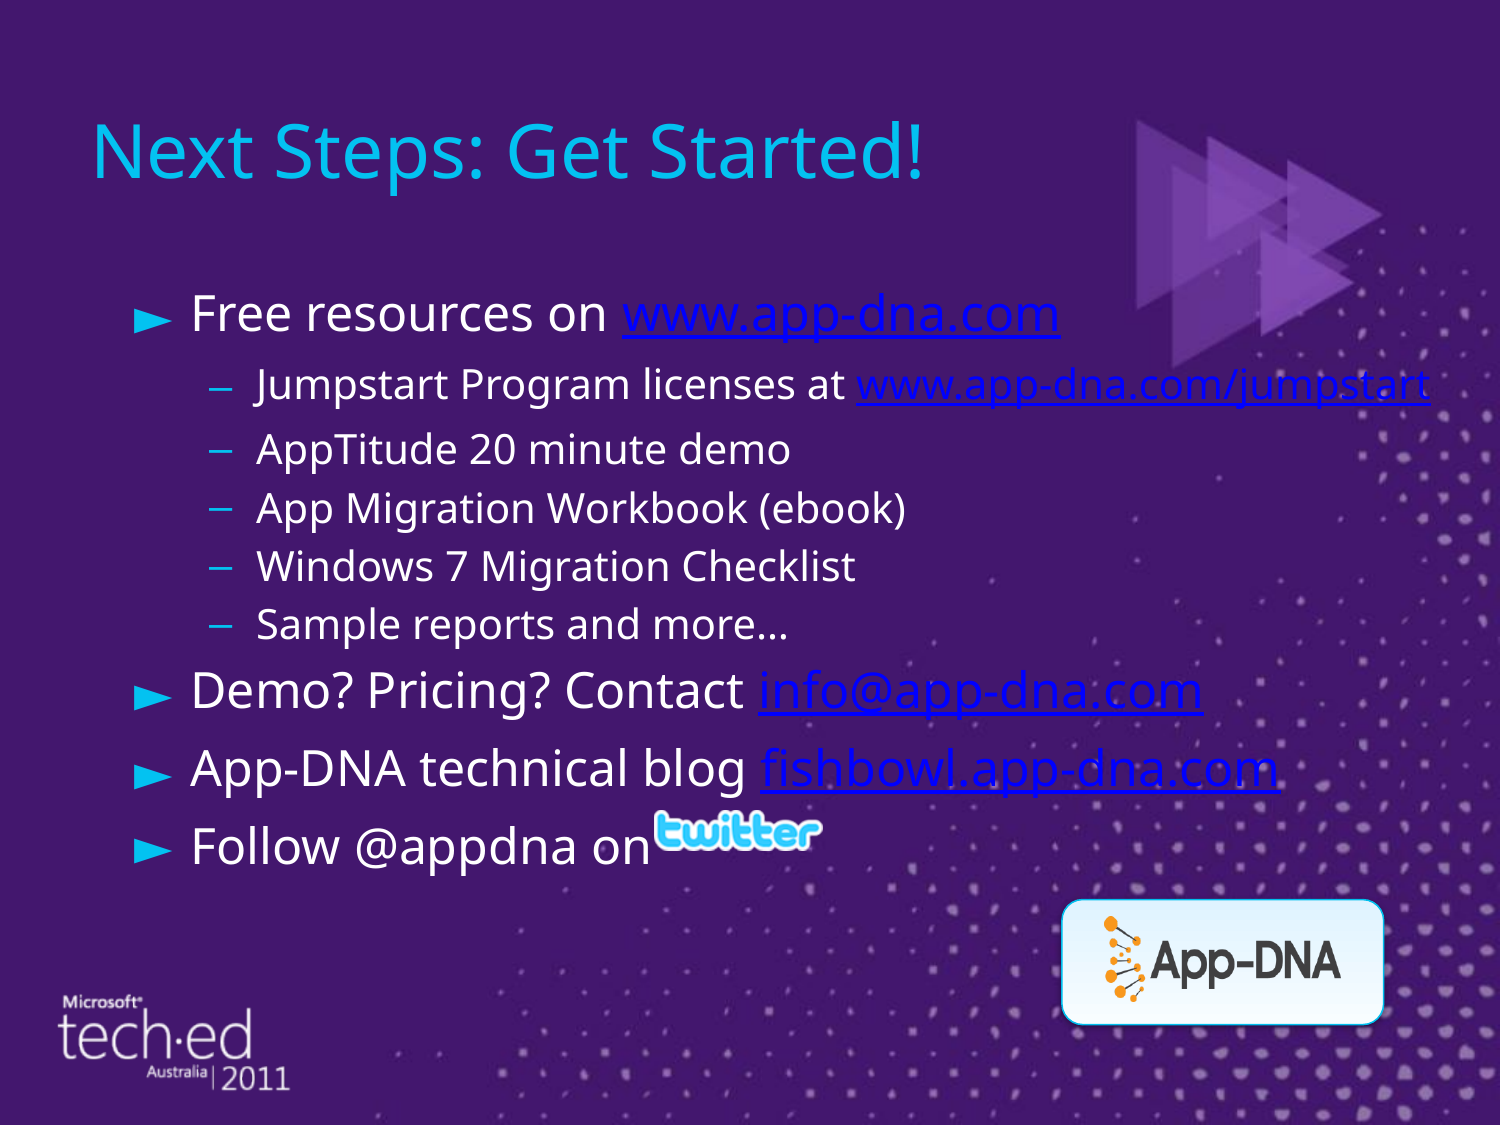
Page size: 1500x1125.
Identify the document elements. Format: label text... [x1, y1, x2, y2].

list Free resources on www.app-dna.com Jumpstart Program licenses at www.app-dna.com/jumpstart AppTitude 20 minute demo App Migration Workbook (ebook) Windows 7 Migration Checklist Sample reports and more… Demo? Pricing? Contact info@app-dna.com App-DNA technical blog fishbowl.app-dna.com Follow @appdna on [119, 273, 1495, 1071]
title Next Steps: Get Started! [75, 54, 1425, 243]
picture [0, 0, 1500, 1125]
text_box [1061, 899, 1384, 1025]
